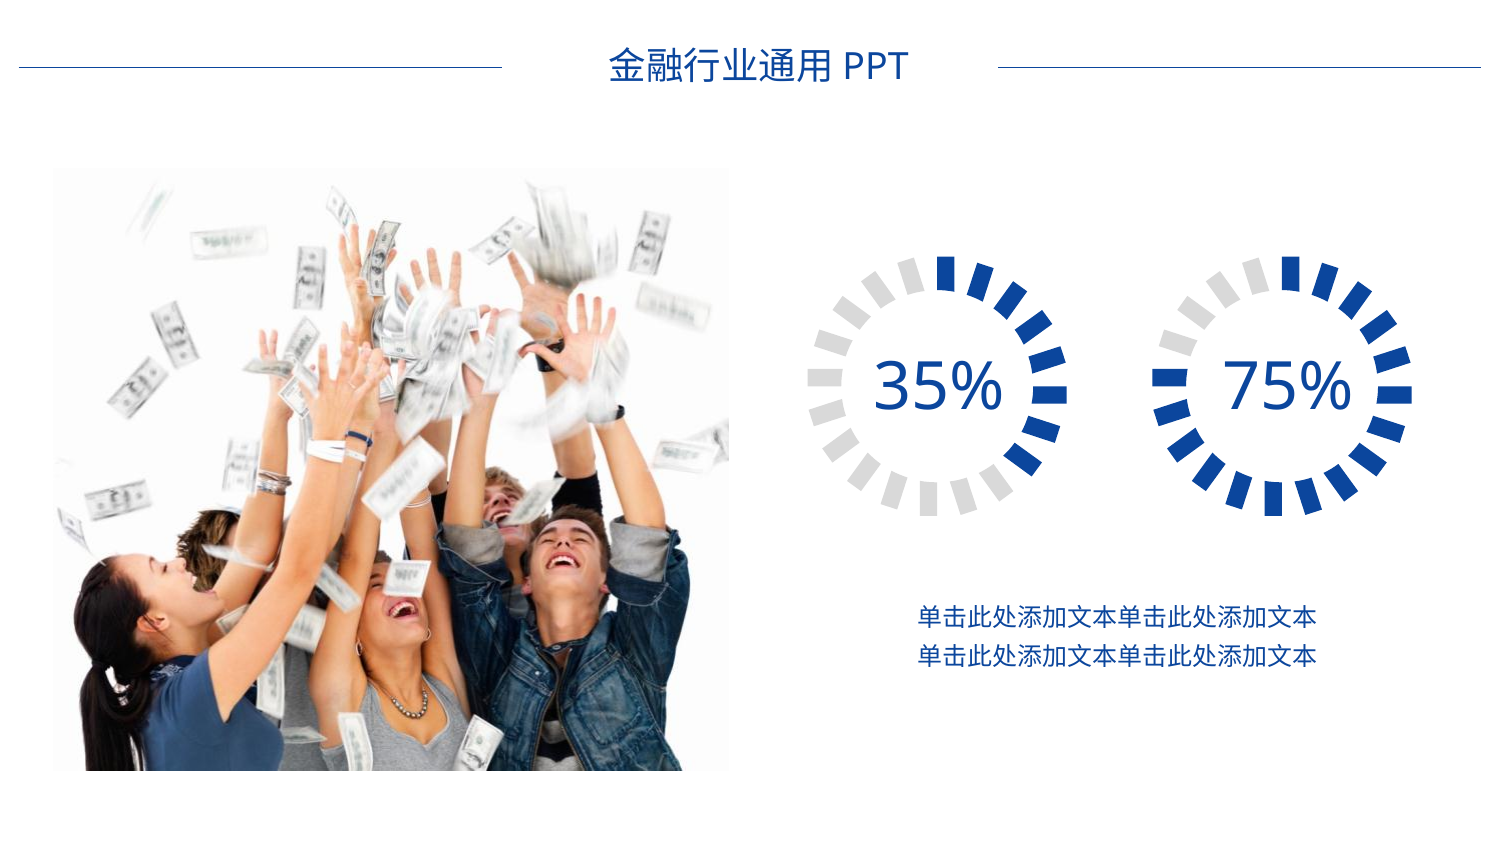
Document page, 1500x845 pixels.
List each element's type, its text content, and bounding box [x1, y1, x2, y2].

text_box 金融行业通用PPT [483, 34, 1034, 95]
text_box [807, 256, 1067, 517]
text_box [1152, 256, 1412, 517]
picture [52, 167, 729, 771]
text_box 单击此处添加文本单击此处添加文本 单击此处添加文本单击此处添加文本 [844, 586, 1391, 676]
